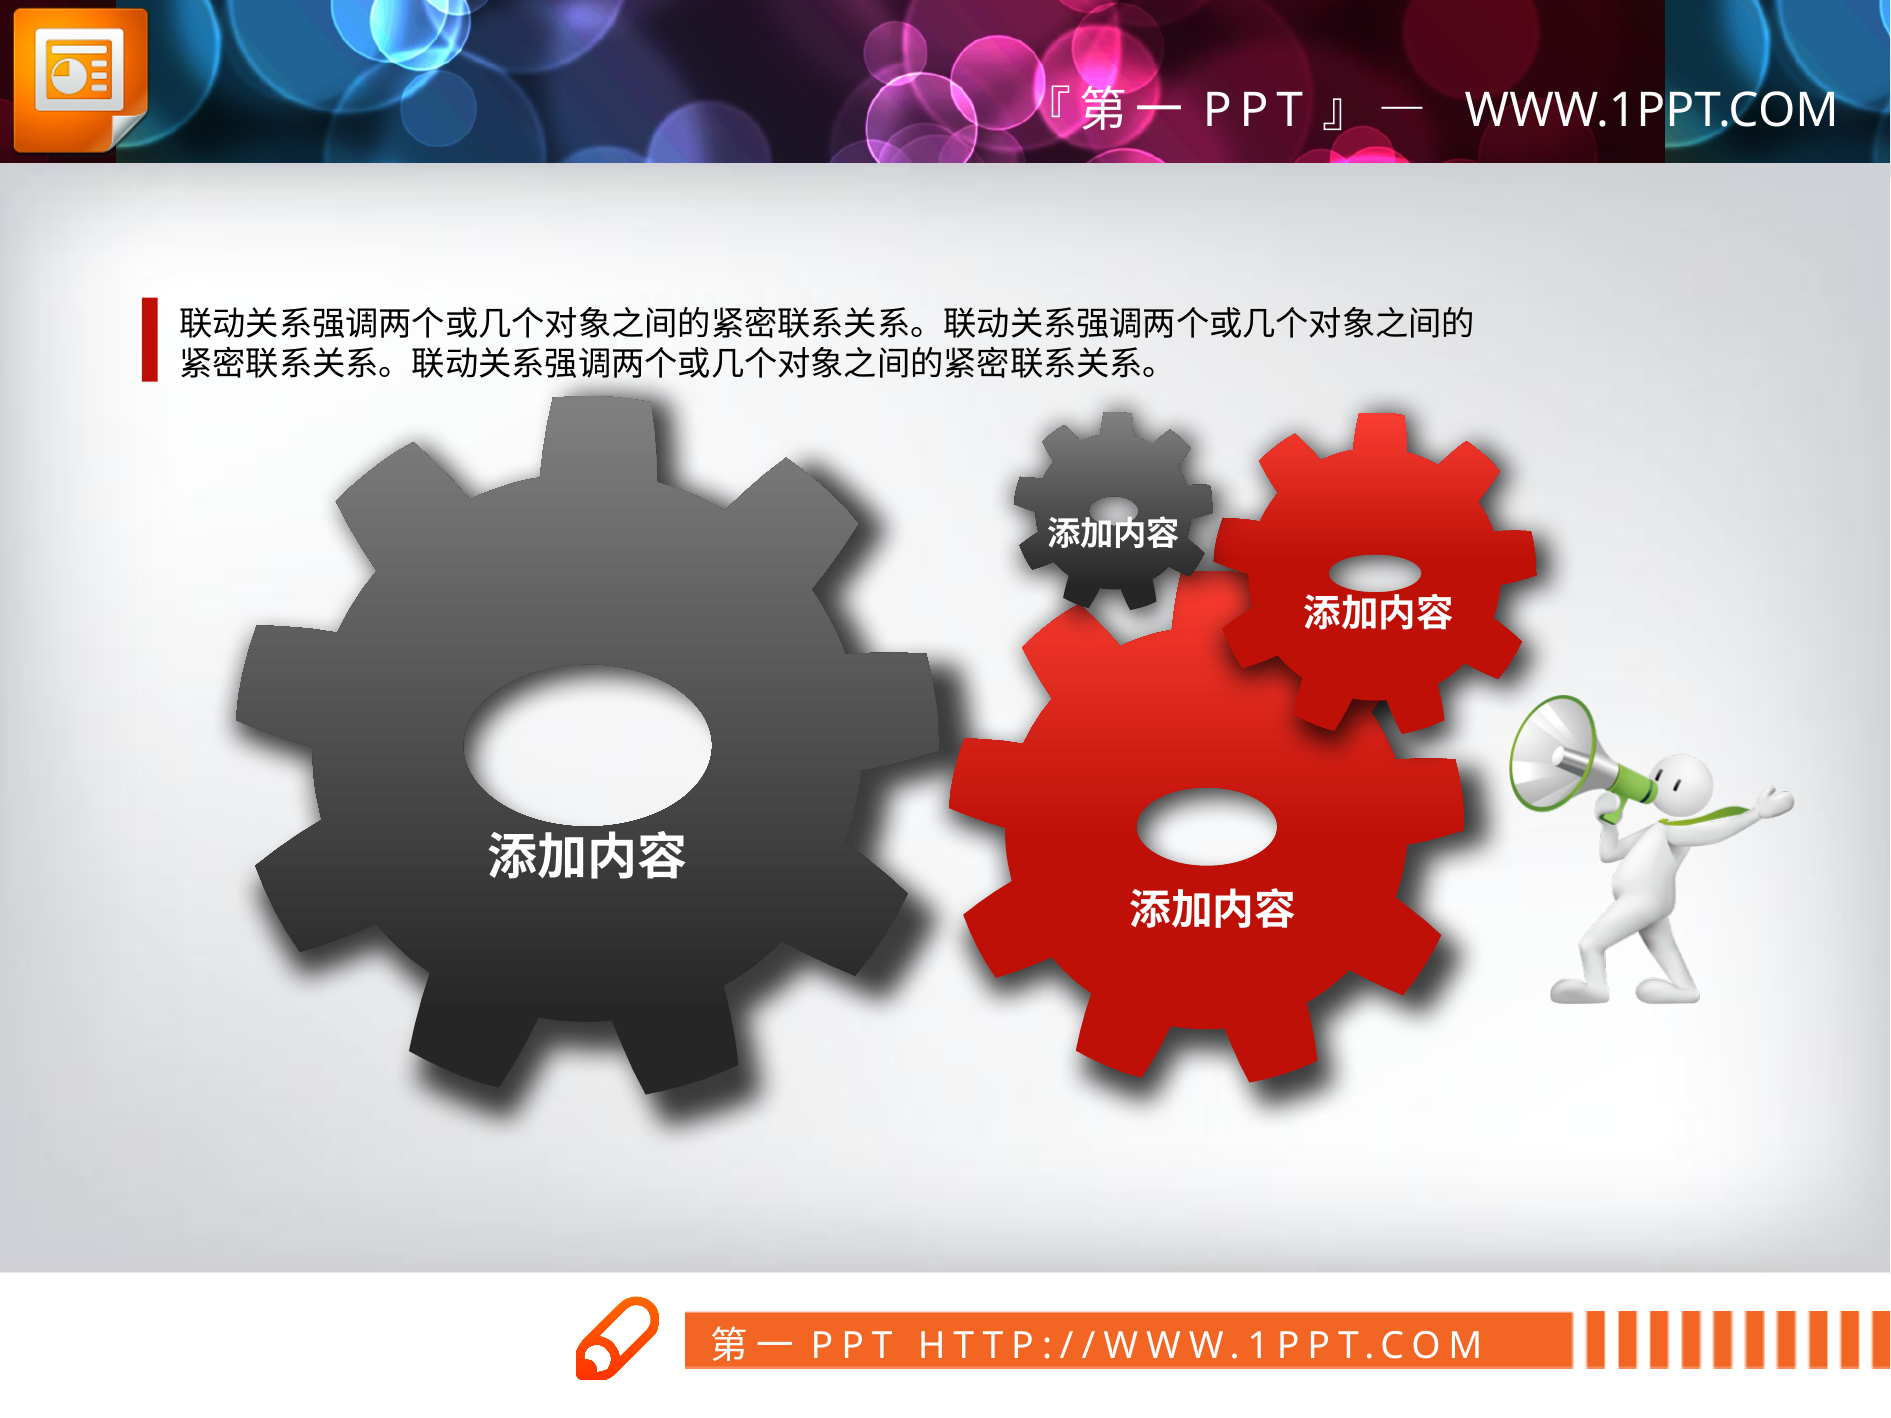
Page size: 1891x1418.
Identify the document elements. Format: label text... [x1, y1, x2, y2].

picture [685, 1311, 1891, 1369]
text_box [948, 570, 1465, 1083]
text_box [141, 297, 158, 382]
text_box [235, 396, 940, 1095]
text_box 联动关系强调两个或几个对象之间的紧密联系关系。联动关系强调两个或几个对象之间的 紧密联系关系。联动关系强调两个或几个对象之间的紧密联系关系。 [164, 295, 1491, 390]
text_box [1213, 412, 1538, 735]
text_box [1013, 411, 1214, 611]
picture [0, 0, 1891, 1275]
